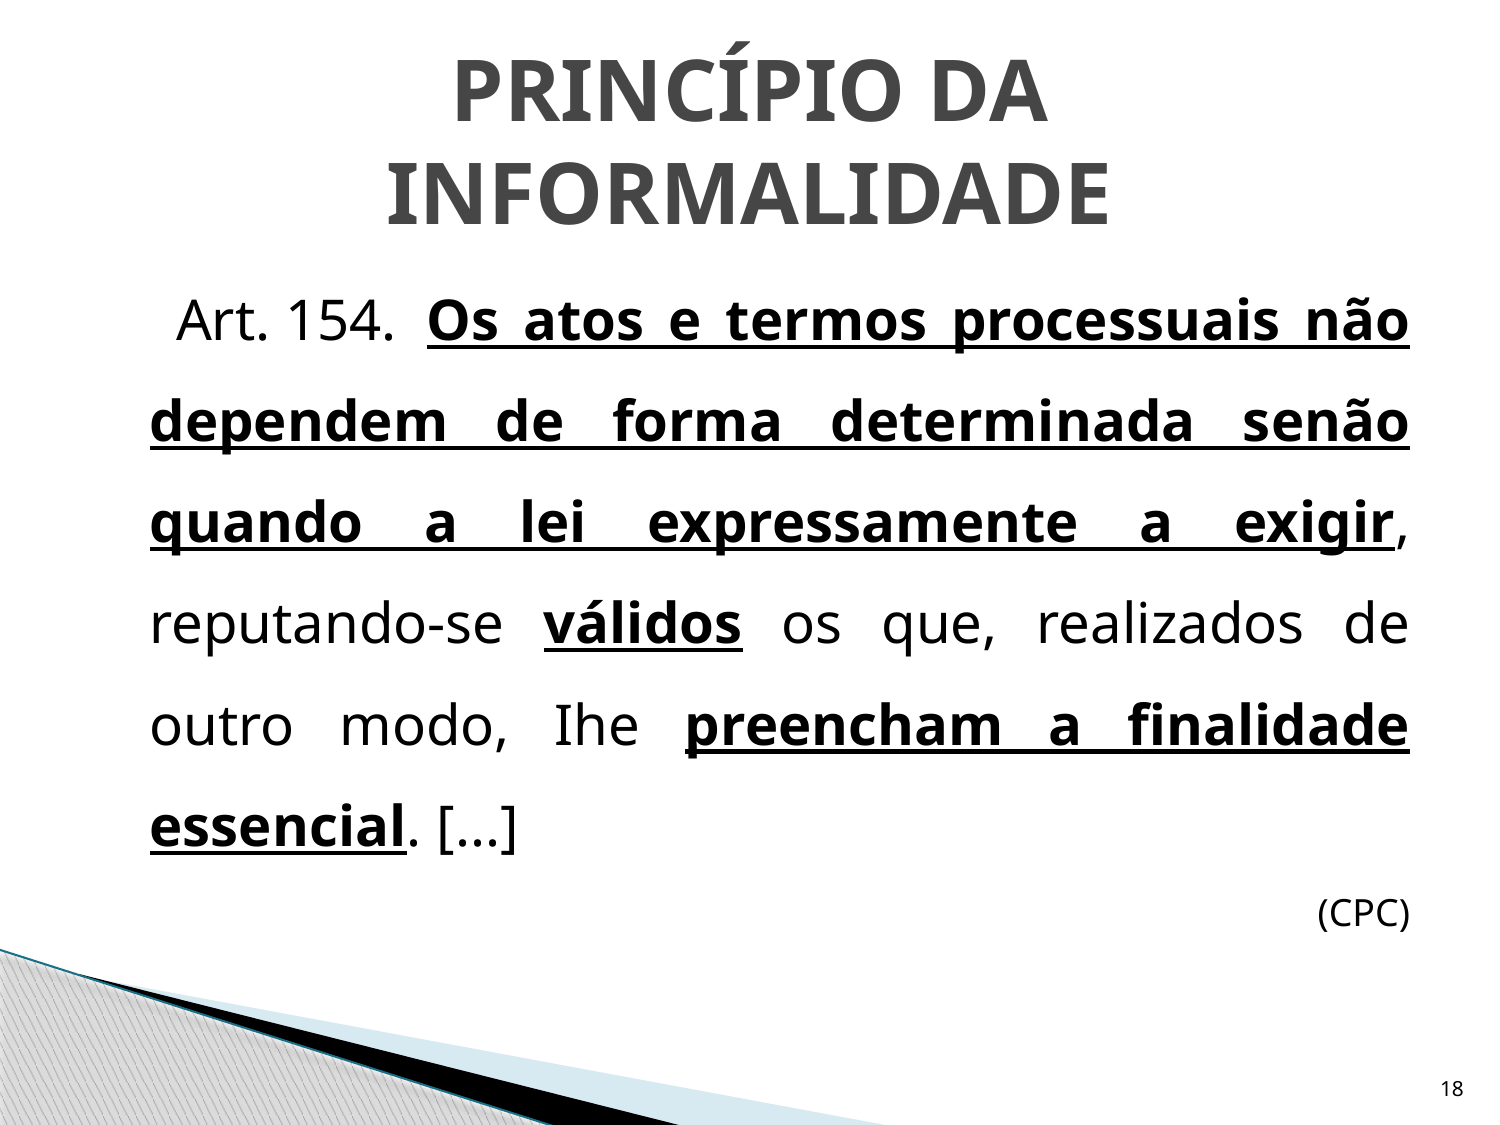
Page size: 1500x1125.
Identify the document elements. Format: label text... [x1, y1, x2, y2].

list Art. 154. Os atos e termos processuais não dependem de forma determinada senão quando a lei expressamente a exigir, reputando-se válidos os que, realizados de outro modo, Ihe preencham a finalidade essencial. [...] (CPC) [75, 243, 1425, 986]
slide_number 18 [1418, 1051, 1479, 1112]
title PRINCÍPIO DA INFORMALIDADE [75, 45, 1425, 233]
